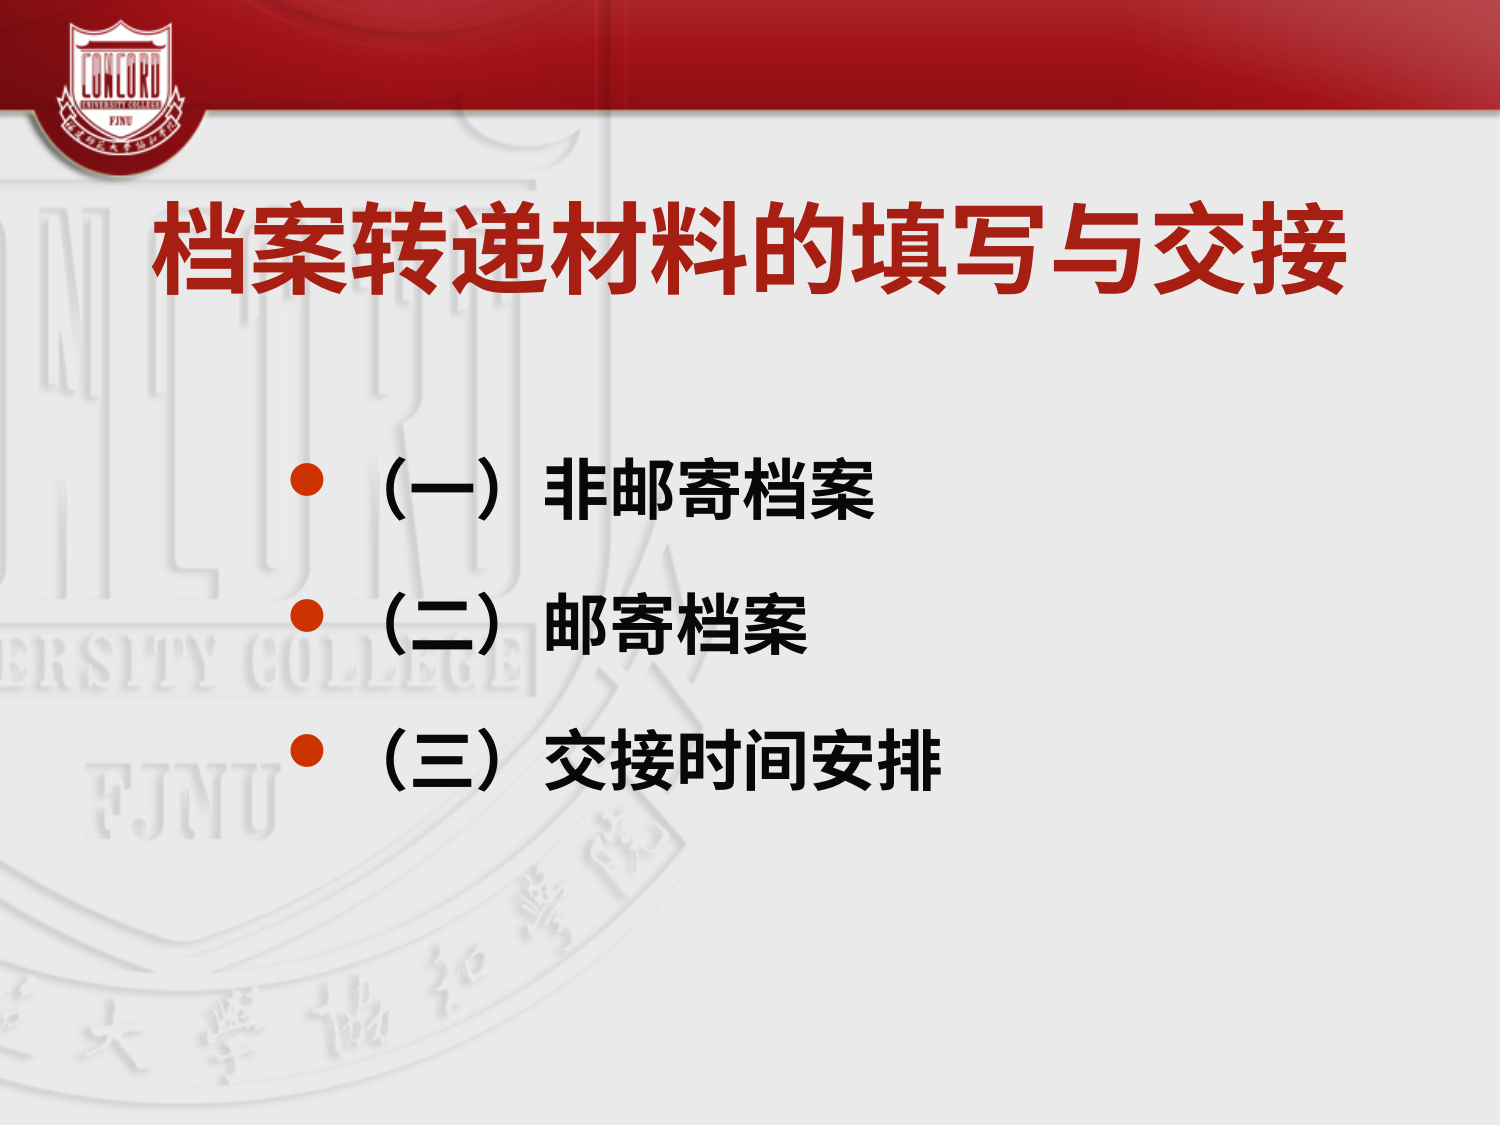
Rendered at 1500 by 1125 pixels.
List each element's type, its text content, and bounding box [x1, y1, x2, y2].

list （一）非邮寄档案 （二）邮寄档案 （三）交接时间安排 [270, 384, 1451, 1001]
picture [0, 0, 1500, 1125]
title 档案转递材料的填写与交接 [49, 179, 1451, 422]
